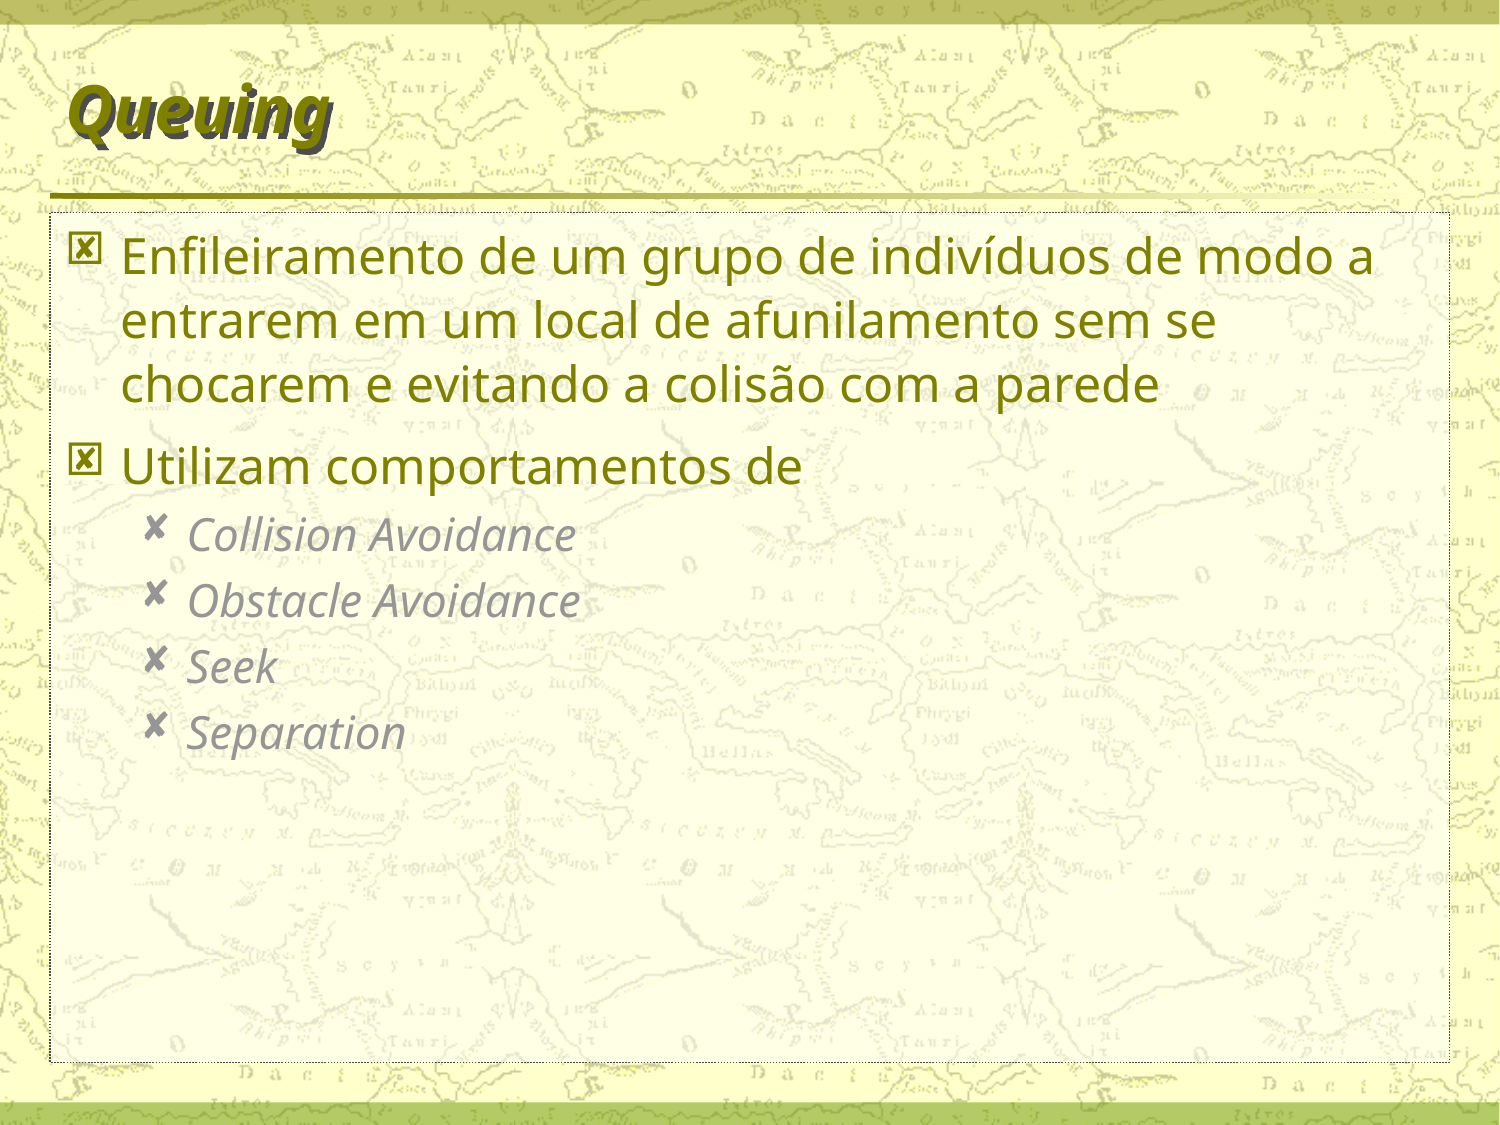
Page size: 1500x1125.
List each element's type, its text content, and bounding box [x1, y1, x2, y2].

picture [0, 25, 1500, 1102]
list Enfileiramento de um grupo de indivíduos de modo a entrarem em um local de afunilamento sem se chocarem e evitando a colisão com a parede Utilizam comportamentos de Collision Avoidance Obstacle Avoidance Seek Separation [49, 212, 1450, 1063]
title Queuing [50, 8, 1450, 206]
